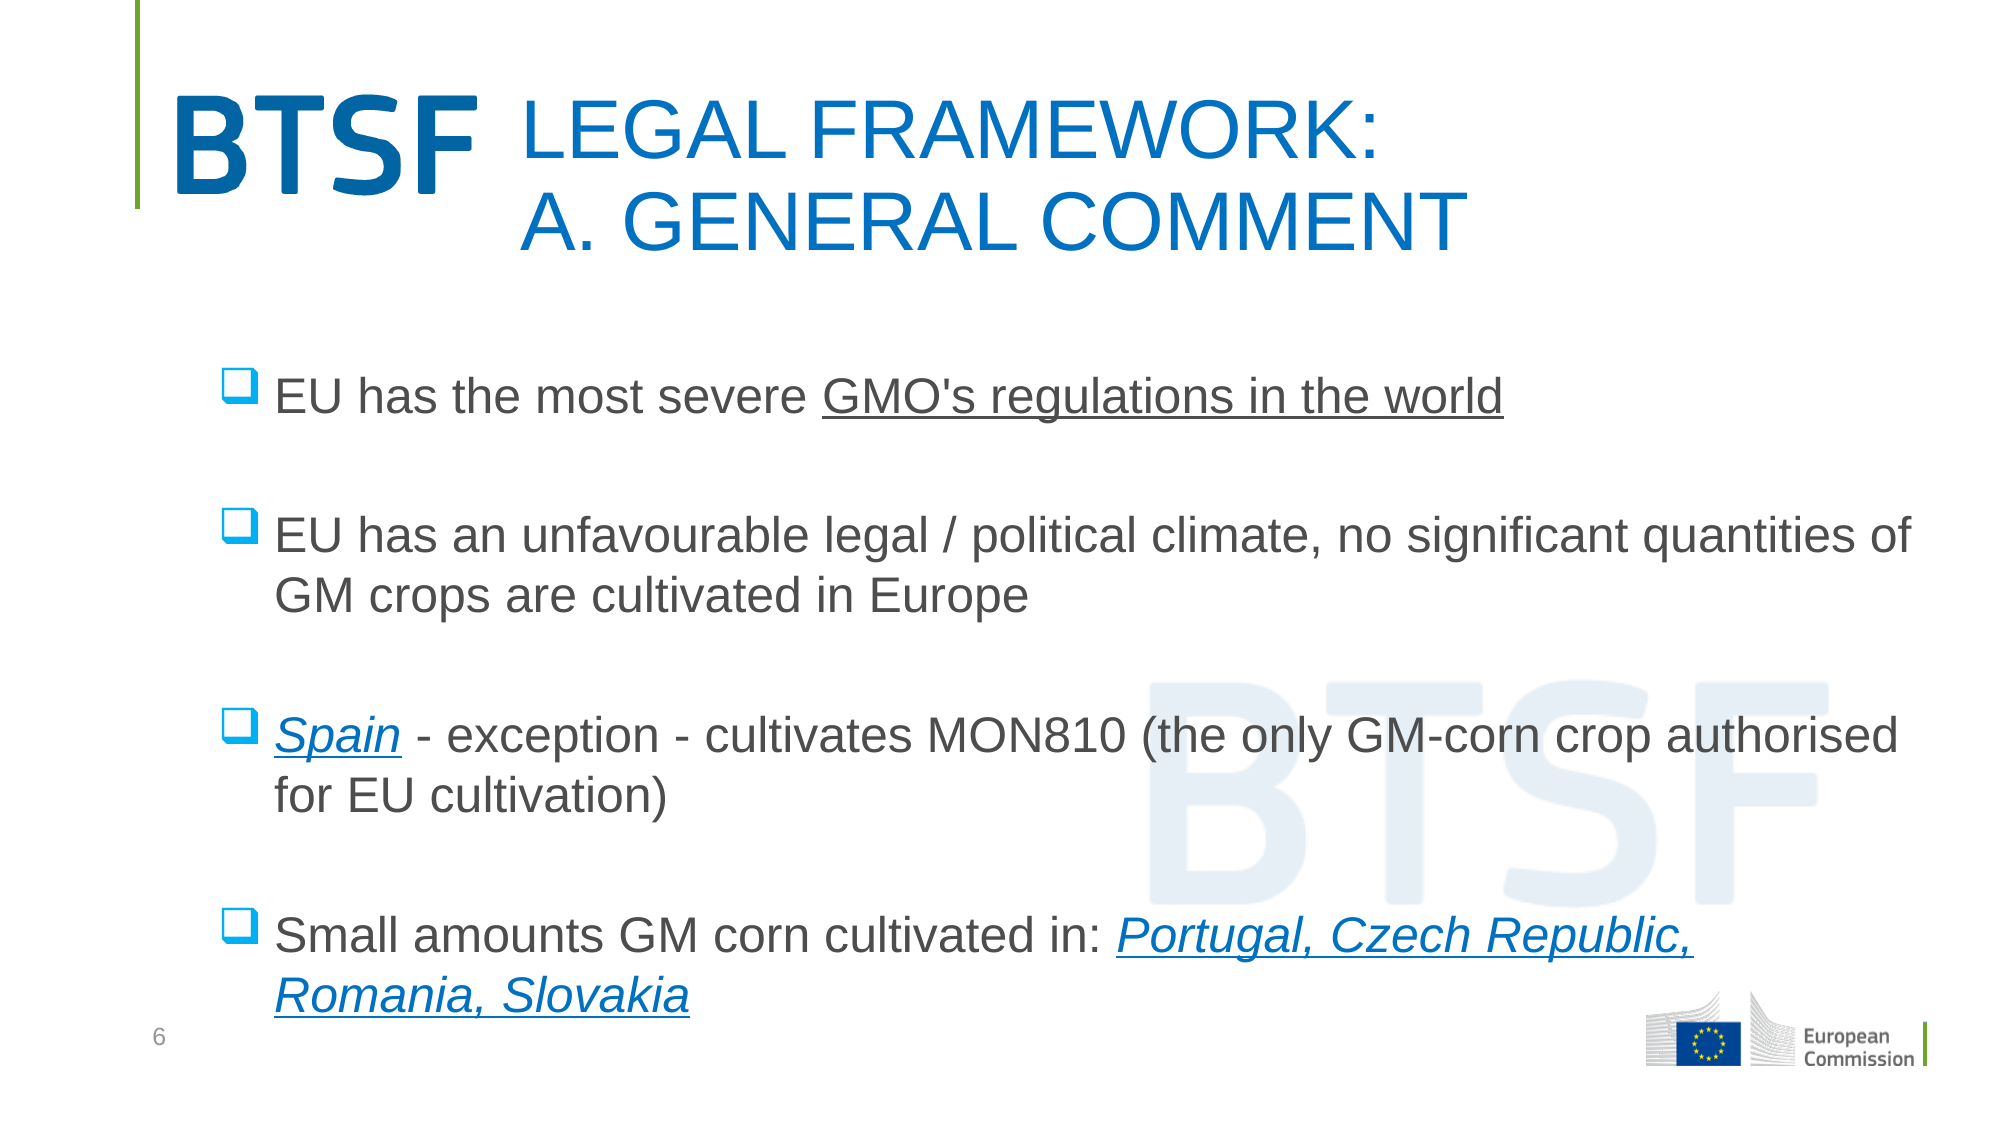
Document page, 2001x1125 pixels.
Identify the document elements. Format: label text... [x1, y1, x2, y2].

title LEGAL FRAMEWORK: A. GENERAL COMMENT [505, 140, 1893, 269]
picture [148, 77, 516, 214]
text_box EU has the most severe GMO's regulations in the world EU has an unfavourable legal / political climate, no significant quantities of GM crops are cultivated in Europe Spain - exception - cultivates MON810 (the only GM-corn crop authorised for EU cultivation) Small amounts GM corn cultivated in: Portugal, Czech Republic, Romania, Slovakia [6, 285, 1928, 1094]
